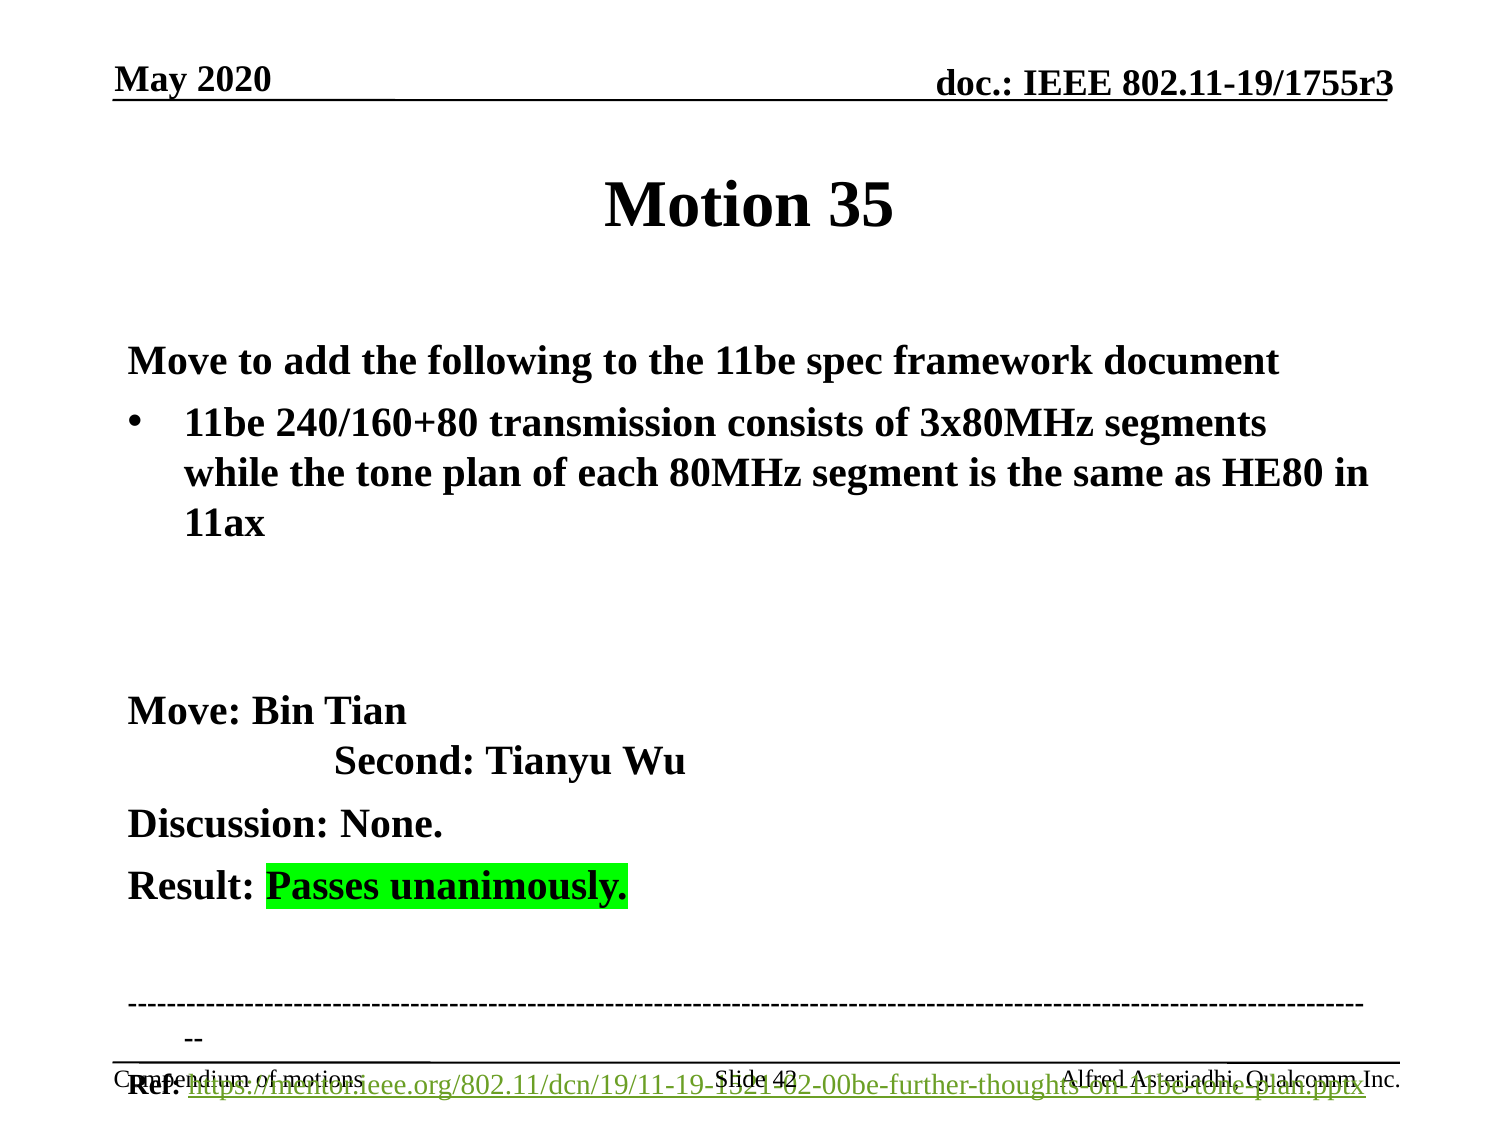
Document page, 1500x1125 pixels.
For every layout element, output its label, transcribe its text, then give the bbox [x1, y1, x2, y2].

slide_number Slide 42 [712, 1061, 800, 1123]
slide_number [114, 54, 423, 100]
title Motion 35 [112, 112, 1388, 288]
footer Alfred Asterjadhi, Qualcomm Inc. [878, 1061, 1402, 1093]
list Move to add the following to the 11be spec framework document 11be 240/160+80 transmission consists of 3x80MHz segments while the tone plan of each 80MHz segment is the same as HE80 in 11ax Move: Bin Tian Second: Tianyu Wu Discussion: None. Result: Passes unanimously. --------------------------------------------------------------------------------------------------------------------------------- Ref: https://mentor.ieee.org/802.11/dcn/19/11-19-1521-02-00be-further-thoughts-on-11be-tone-plan.pptx [112, 324, 1388, 1063]
